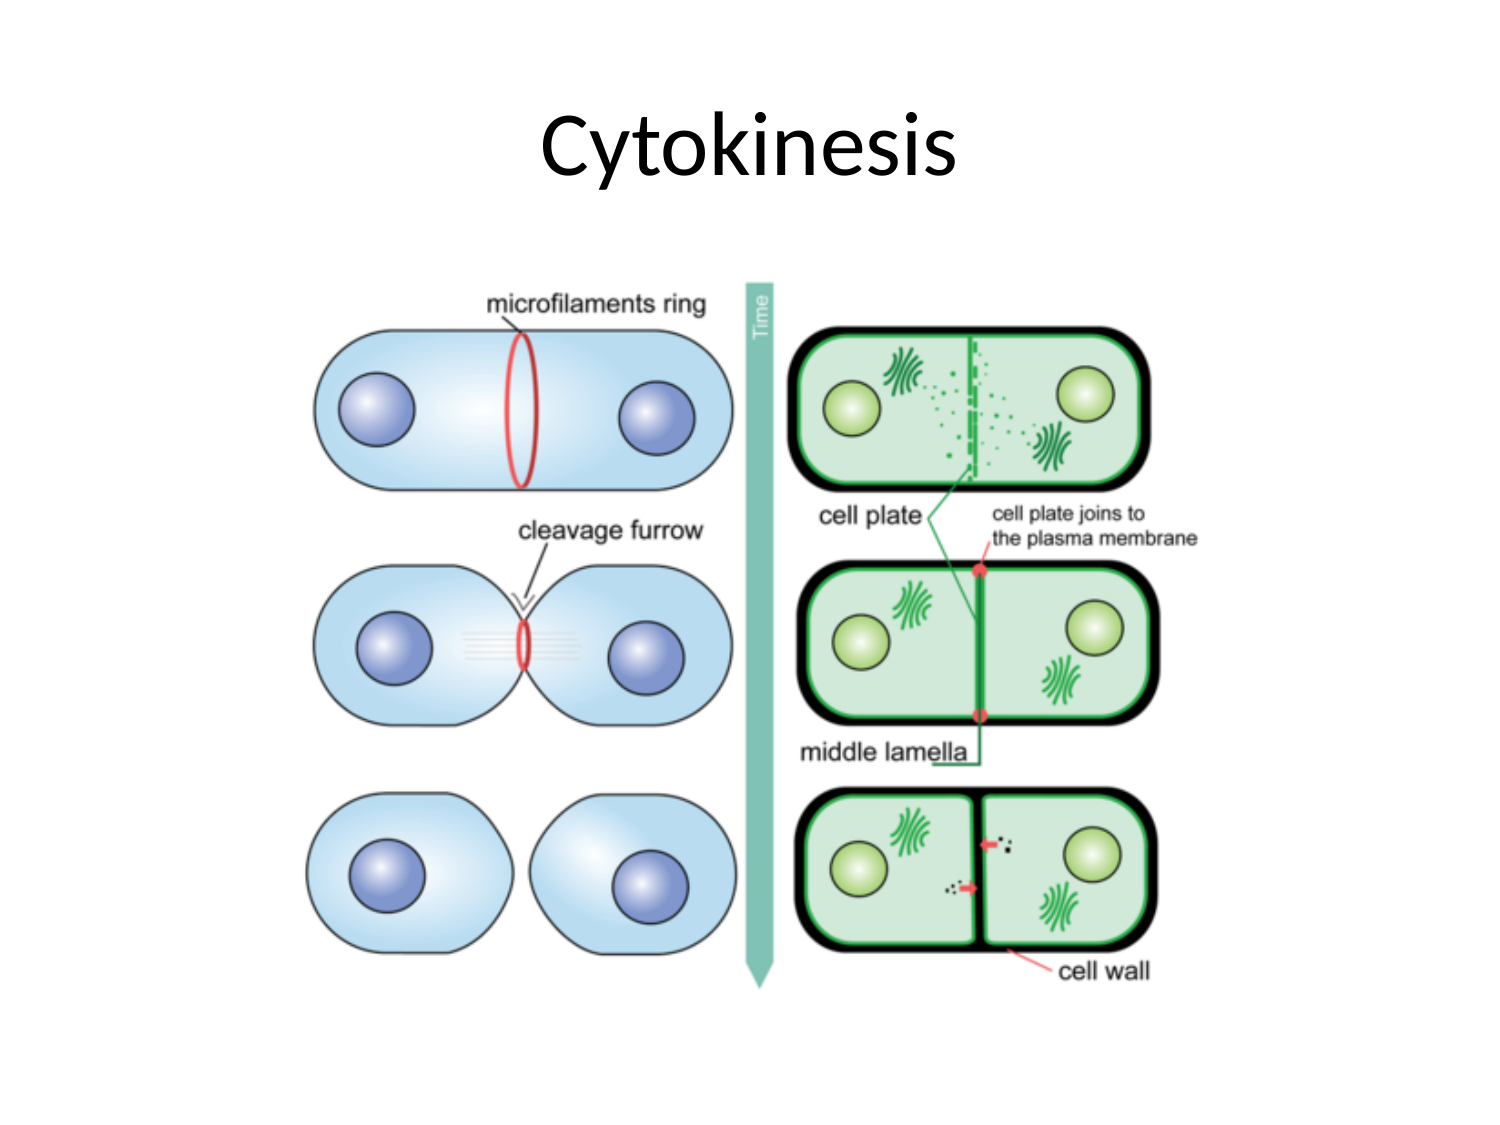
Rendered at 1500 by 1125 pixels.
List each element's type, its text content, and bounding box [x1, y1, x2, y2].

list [74, 262, 1426, 1006]
title Cytokinesis [75, 45, 1425, 233]
